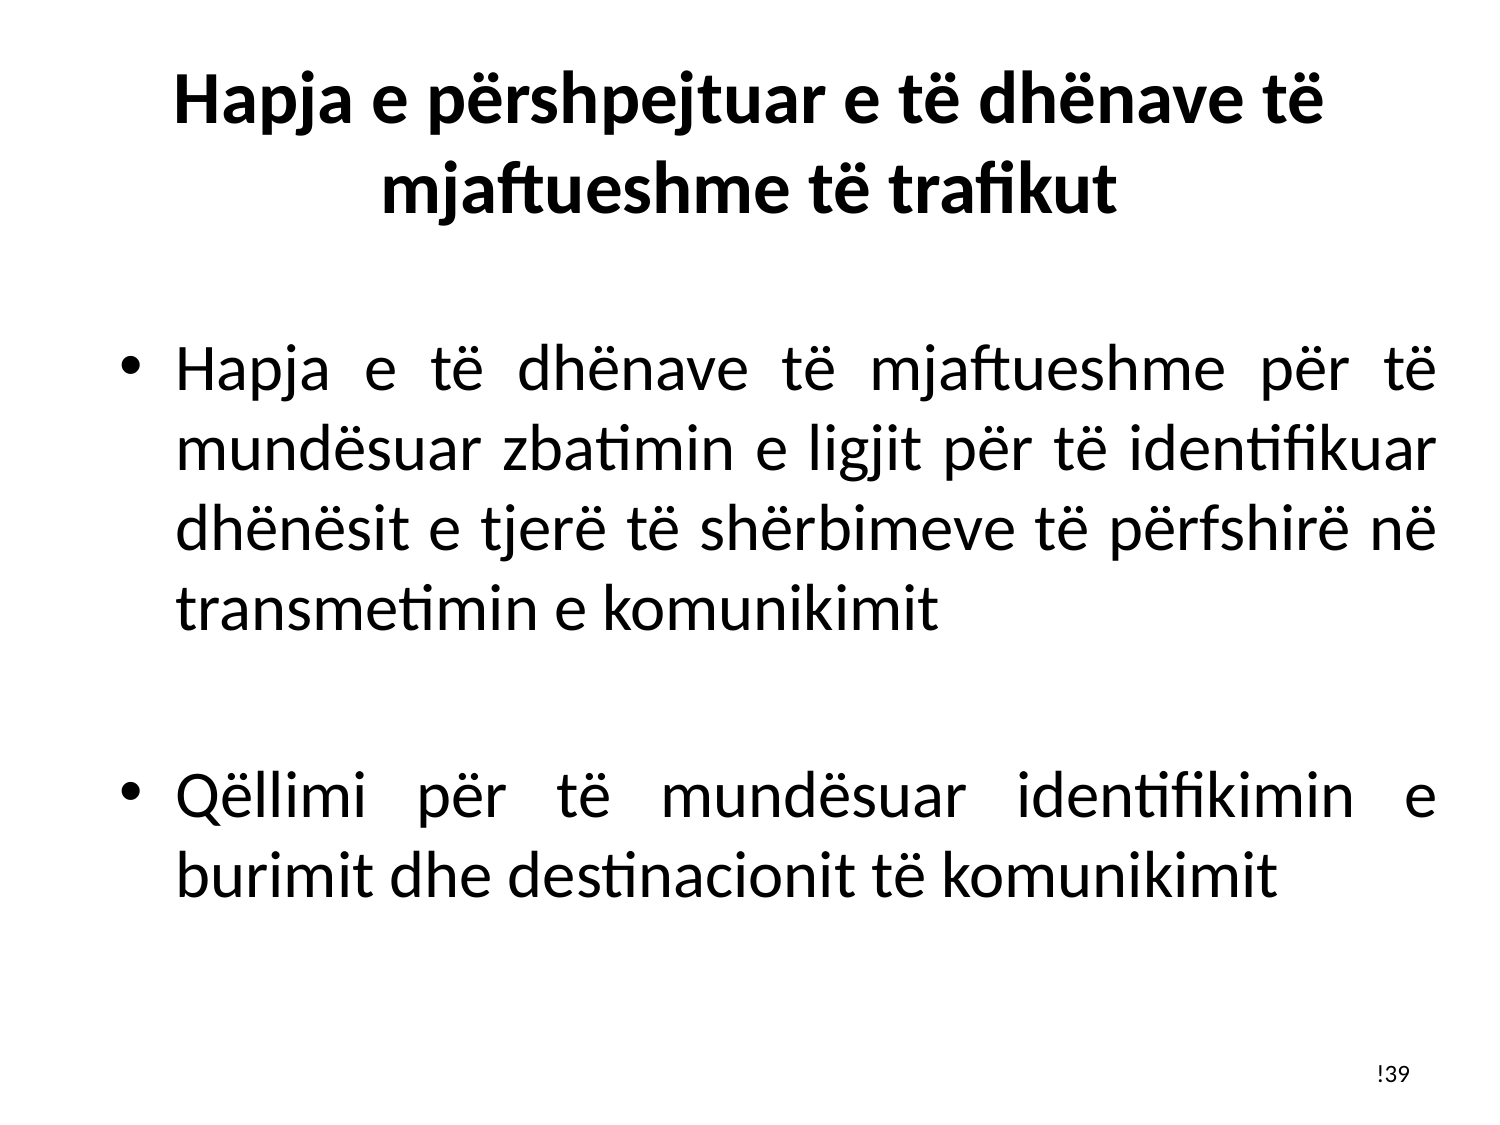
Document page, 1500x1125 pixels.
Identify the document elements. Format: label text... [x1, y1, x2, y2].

slide_number !39 [1074, 1042, 1425, 1103]
list Hapja e të dhënave të mjaftueshme për të mundësuar zbatimin e ligjit për të identifikuar dhënësit e tjerë të shërbimeve të përfshirë në transmetimin e komunikimit Qëllimi për të mundësuar identifikimin e burimit dhe destinacionit të komunikimit [103, 316, 1455, 960]
title Hapja e përshpejtuar e të dhënave të mjaftueshme të trafikut [74, 44, 1426, 233]
